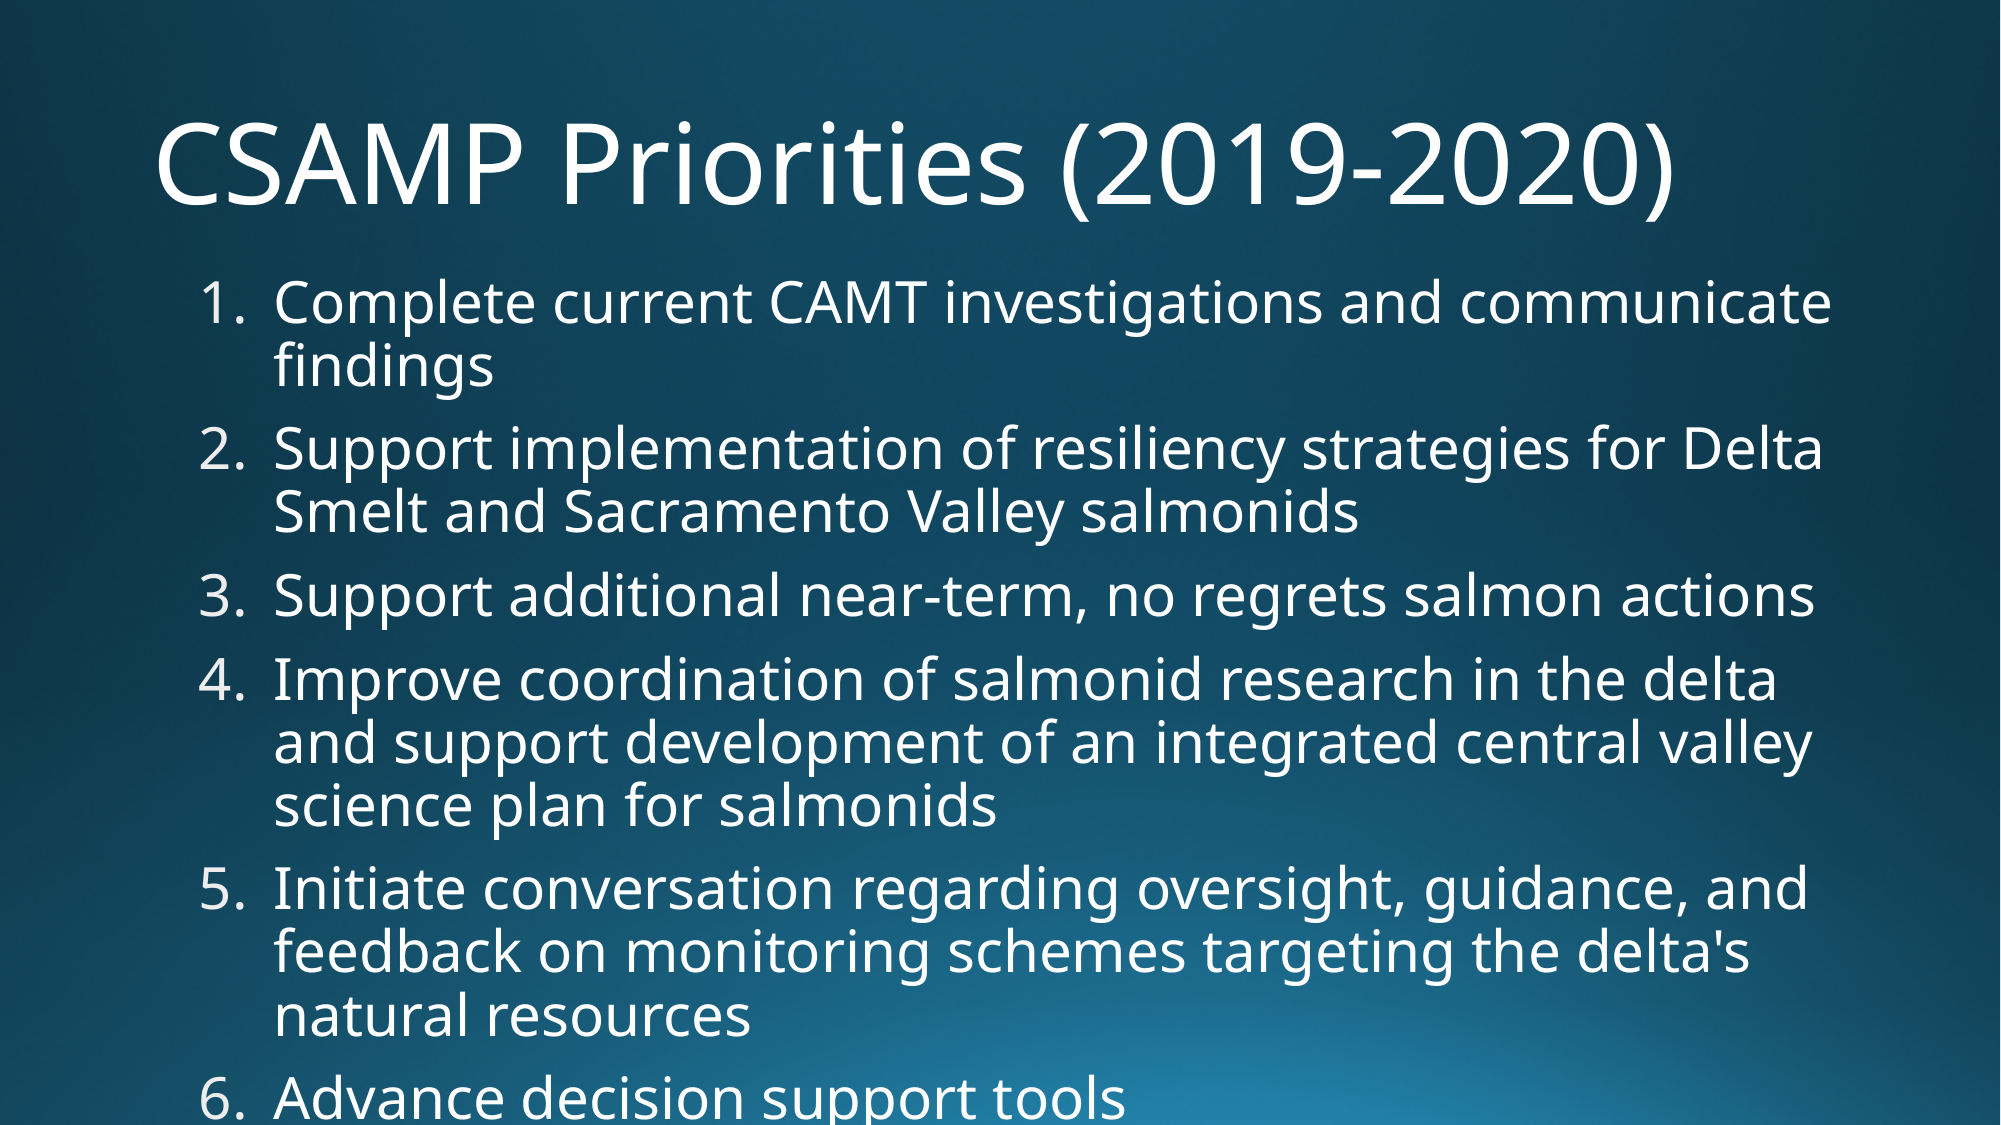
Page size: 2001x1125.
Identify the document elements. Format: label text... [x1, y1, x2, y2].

list Complete current CAMT investigations and communicate findings Support implementation of resiliency strategies for Delta Smelt and Sacramento Valley salmonids Support additional near-term, no regrets salmon actions Improve coordination of salmonid research in the delta and support development of an integrated central valley science plan for salmonids Initiate conversation regarding oversight, guidance, and feedback on monitoring schemes targeting the delta's natural resources Advance decision support tools [183, 265, 1863, 1106]
title CSAMP Priorities (2019-2020) [137, 59, 1863, 278]
picture [0, 0, 2001, 1125]
